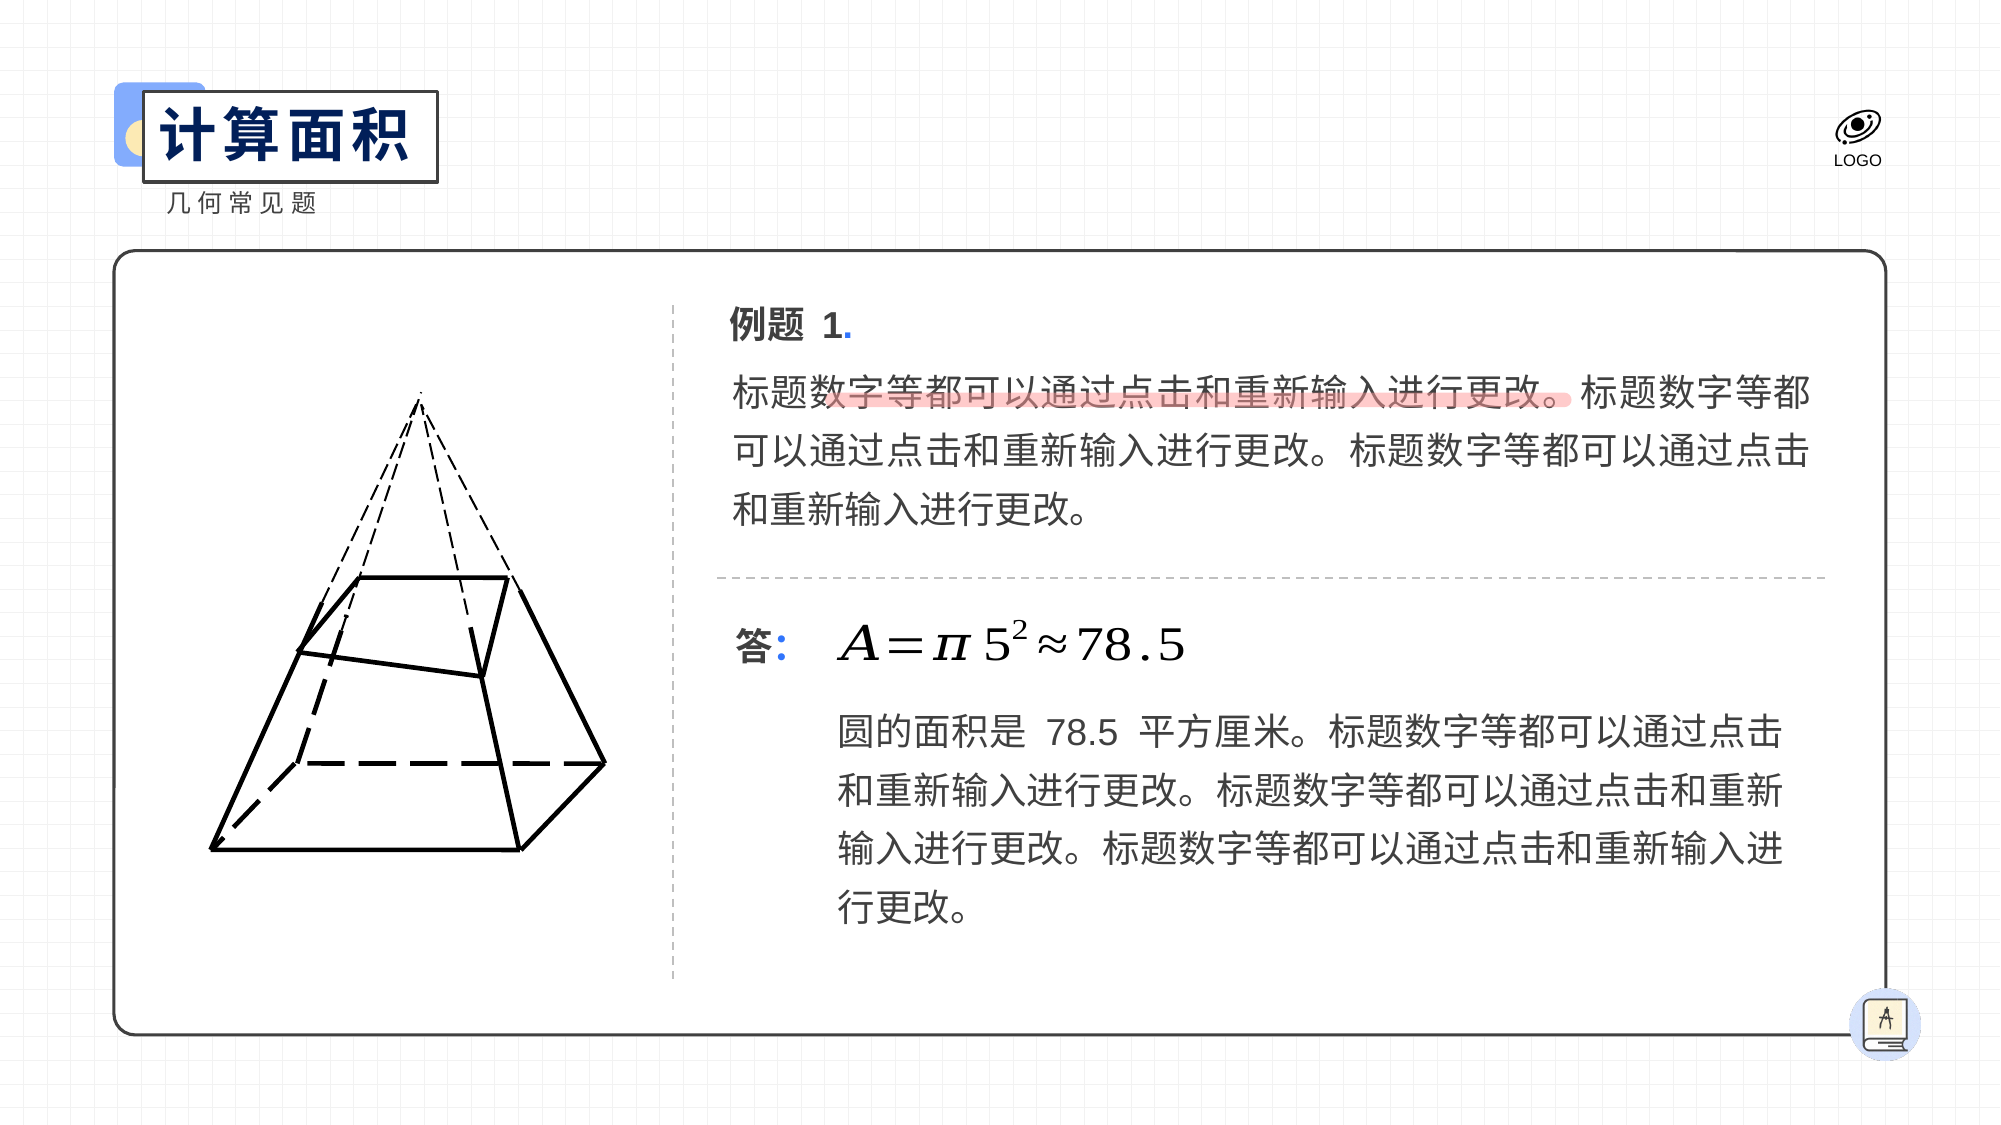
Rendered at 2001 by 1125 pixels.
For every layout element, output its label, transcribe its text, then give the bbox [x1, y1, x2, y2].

text_box 标题数字等都可以通过点击和重新输入进行更改。标题数字等都可以通过点击和重新输入进行更改。标题数字等都可以通过点击和重新输入进行更改。 [717, 347, 1827, 538]
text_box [210, 392, 605, 851]
list 计算面积 [142, 90, 439, 184]
picture [1849, 988, 1921, 1061]
text_box 圆的面积是 78.5 平方厘米。标题数字等都可以通过点击和重新输入进行更改。标题数字等都可以通过点击和重新输入进行更改。标题数字等都可以通过点击和重新输入进行更改。 [822, 687, 1800, 936]
text_box 例题 1. [714, 293, 868, 354]
picture [1831, 100, 1885, 154]
list 几何常见题 [151, 184, 340, 226]
text_box 答： [720, 615, 826, 676]
